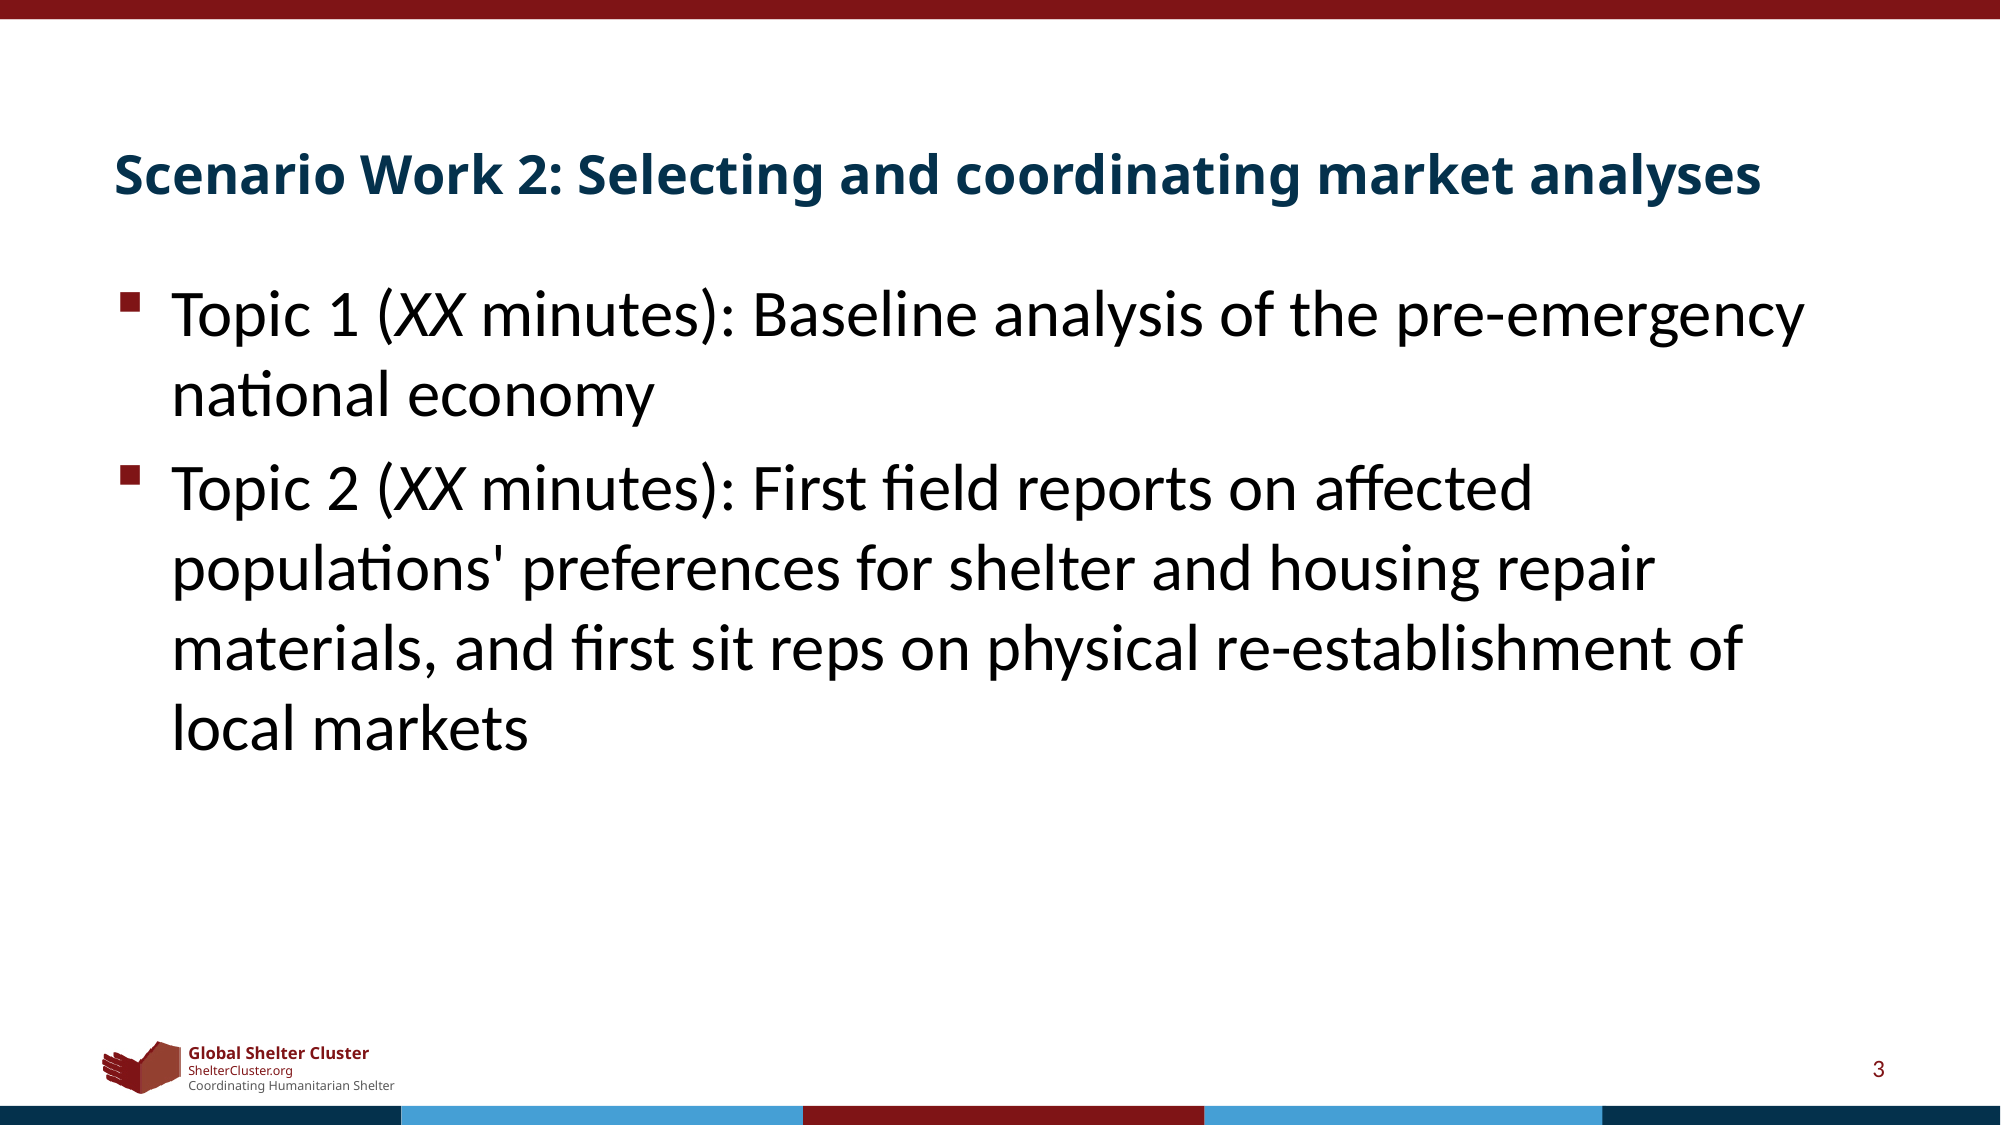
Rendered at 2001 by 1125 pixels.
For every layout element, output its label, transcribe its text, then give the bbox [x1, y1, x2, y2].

picture [102, 1041, 181, 1094]
list Topic 1 (XX minutes): Baseline analysis of the pre-emergency national economy Topic 2 (XX minutes): First field reports on affected populations' preferences for shelter and housing repair materials, and first sit reps on physical re-establishment of local markets [99, 262, 1900, 1005]
title Scenario Work 2: Selecting and coordinating market analyses [99, 111, 1863, 262]
slide_number 3 [1433, 1037, 1900, 1098]
